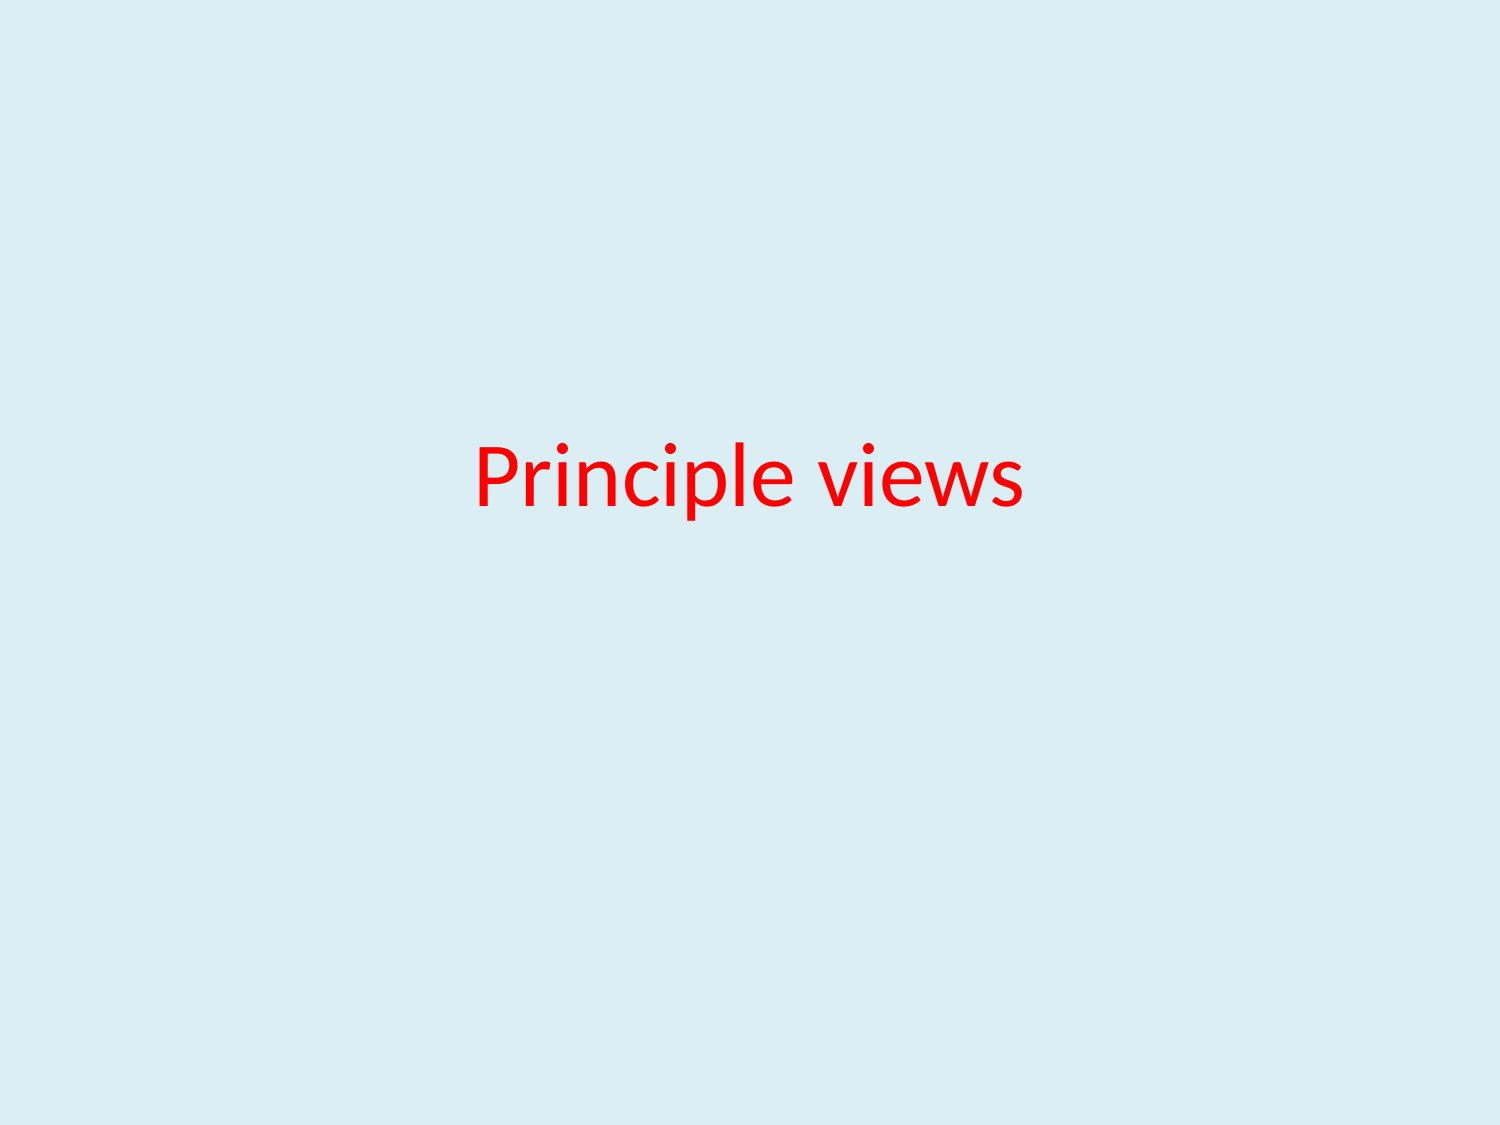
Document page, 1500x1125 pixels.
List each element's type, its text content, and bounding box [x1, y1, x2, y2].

title Principle views [112, 349, 1388, 591]
